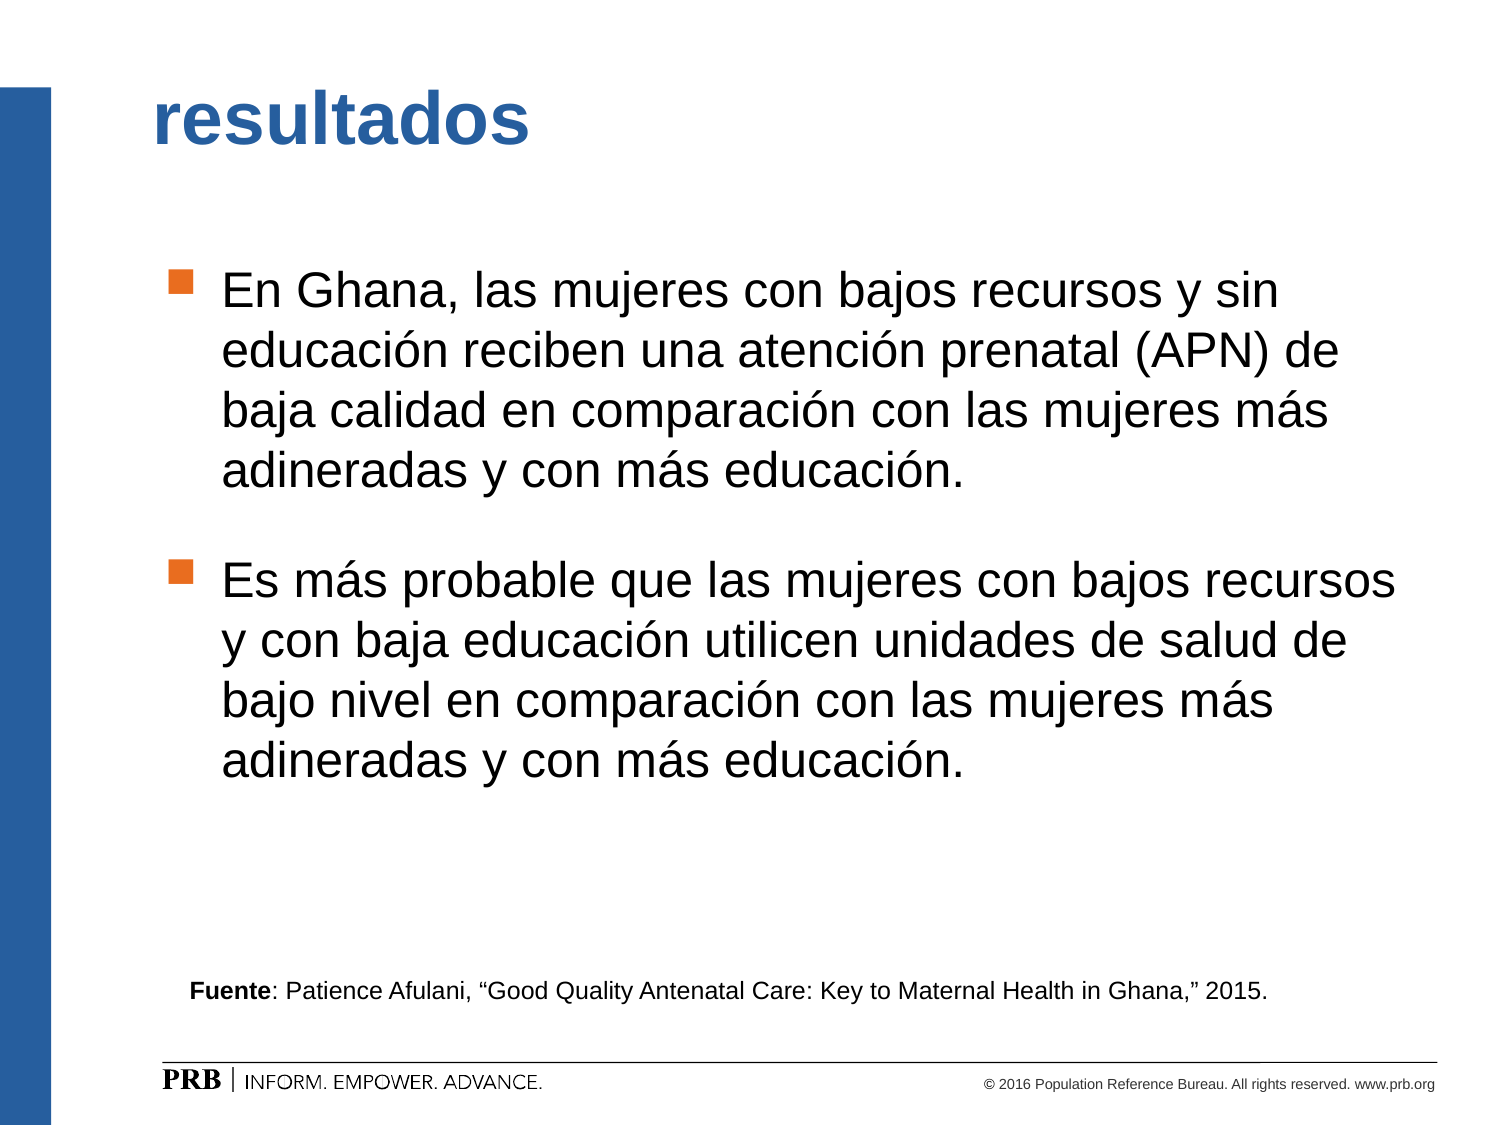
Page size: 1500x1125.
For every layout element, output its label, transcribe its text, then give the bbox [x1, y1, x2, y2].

title resultados [137, 62, 1407, 225]
text_box Fuente: Patience Afulani, “Good Quality Antenatal Care: Key to Maternal Health in Ghana,” 2015. [174, 967, 1407, 1012]
list En Ghana, las mujeres con bajos recursos y sin educación reciben una atención prenatal (APN) de baja calidad en comparación con las mujeres más adineradas y con más educación. Es más probable que las mujeres con bajos recursos y con baja educación utilicen unidades de salud de bajo nivel en comparación con las mujeres más adineradas y con más educación. [150, 249, 1418, 813]
